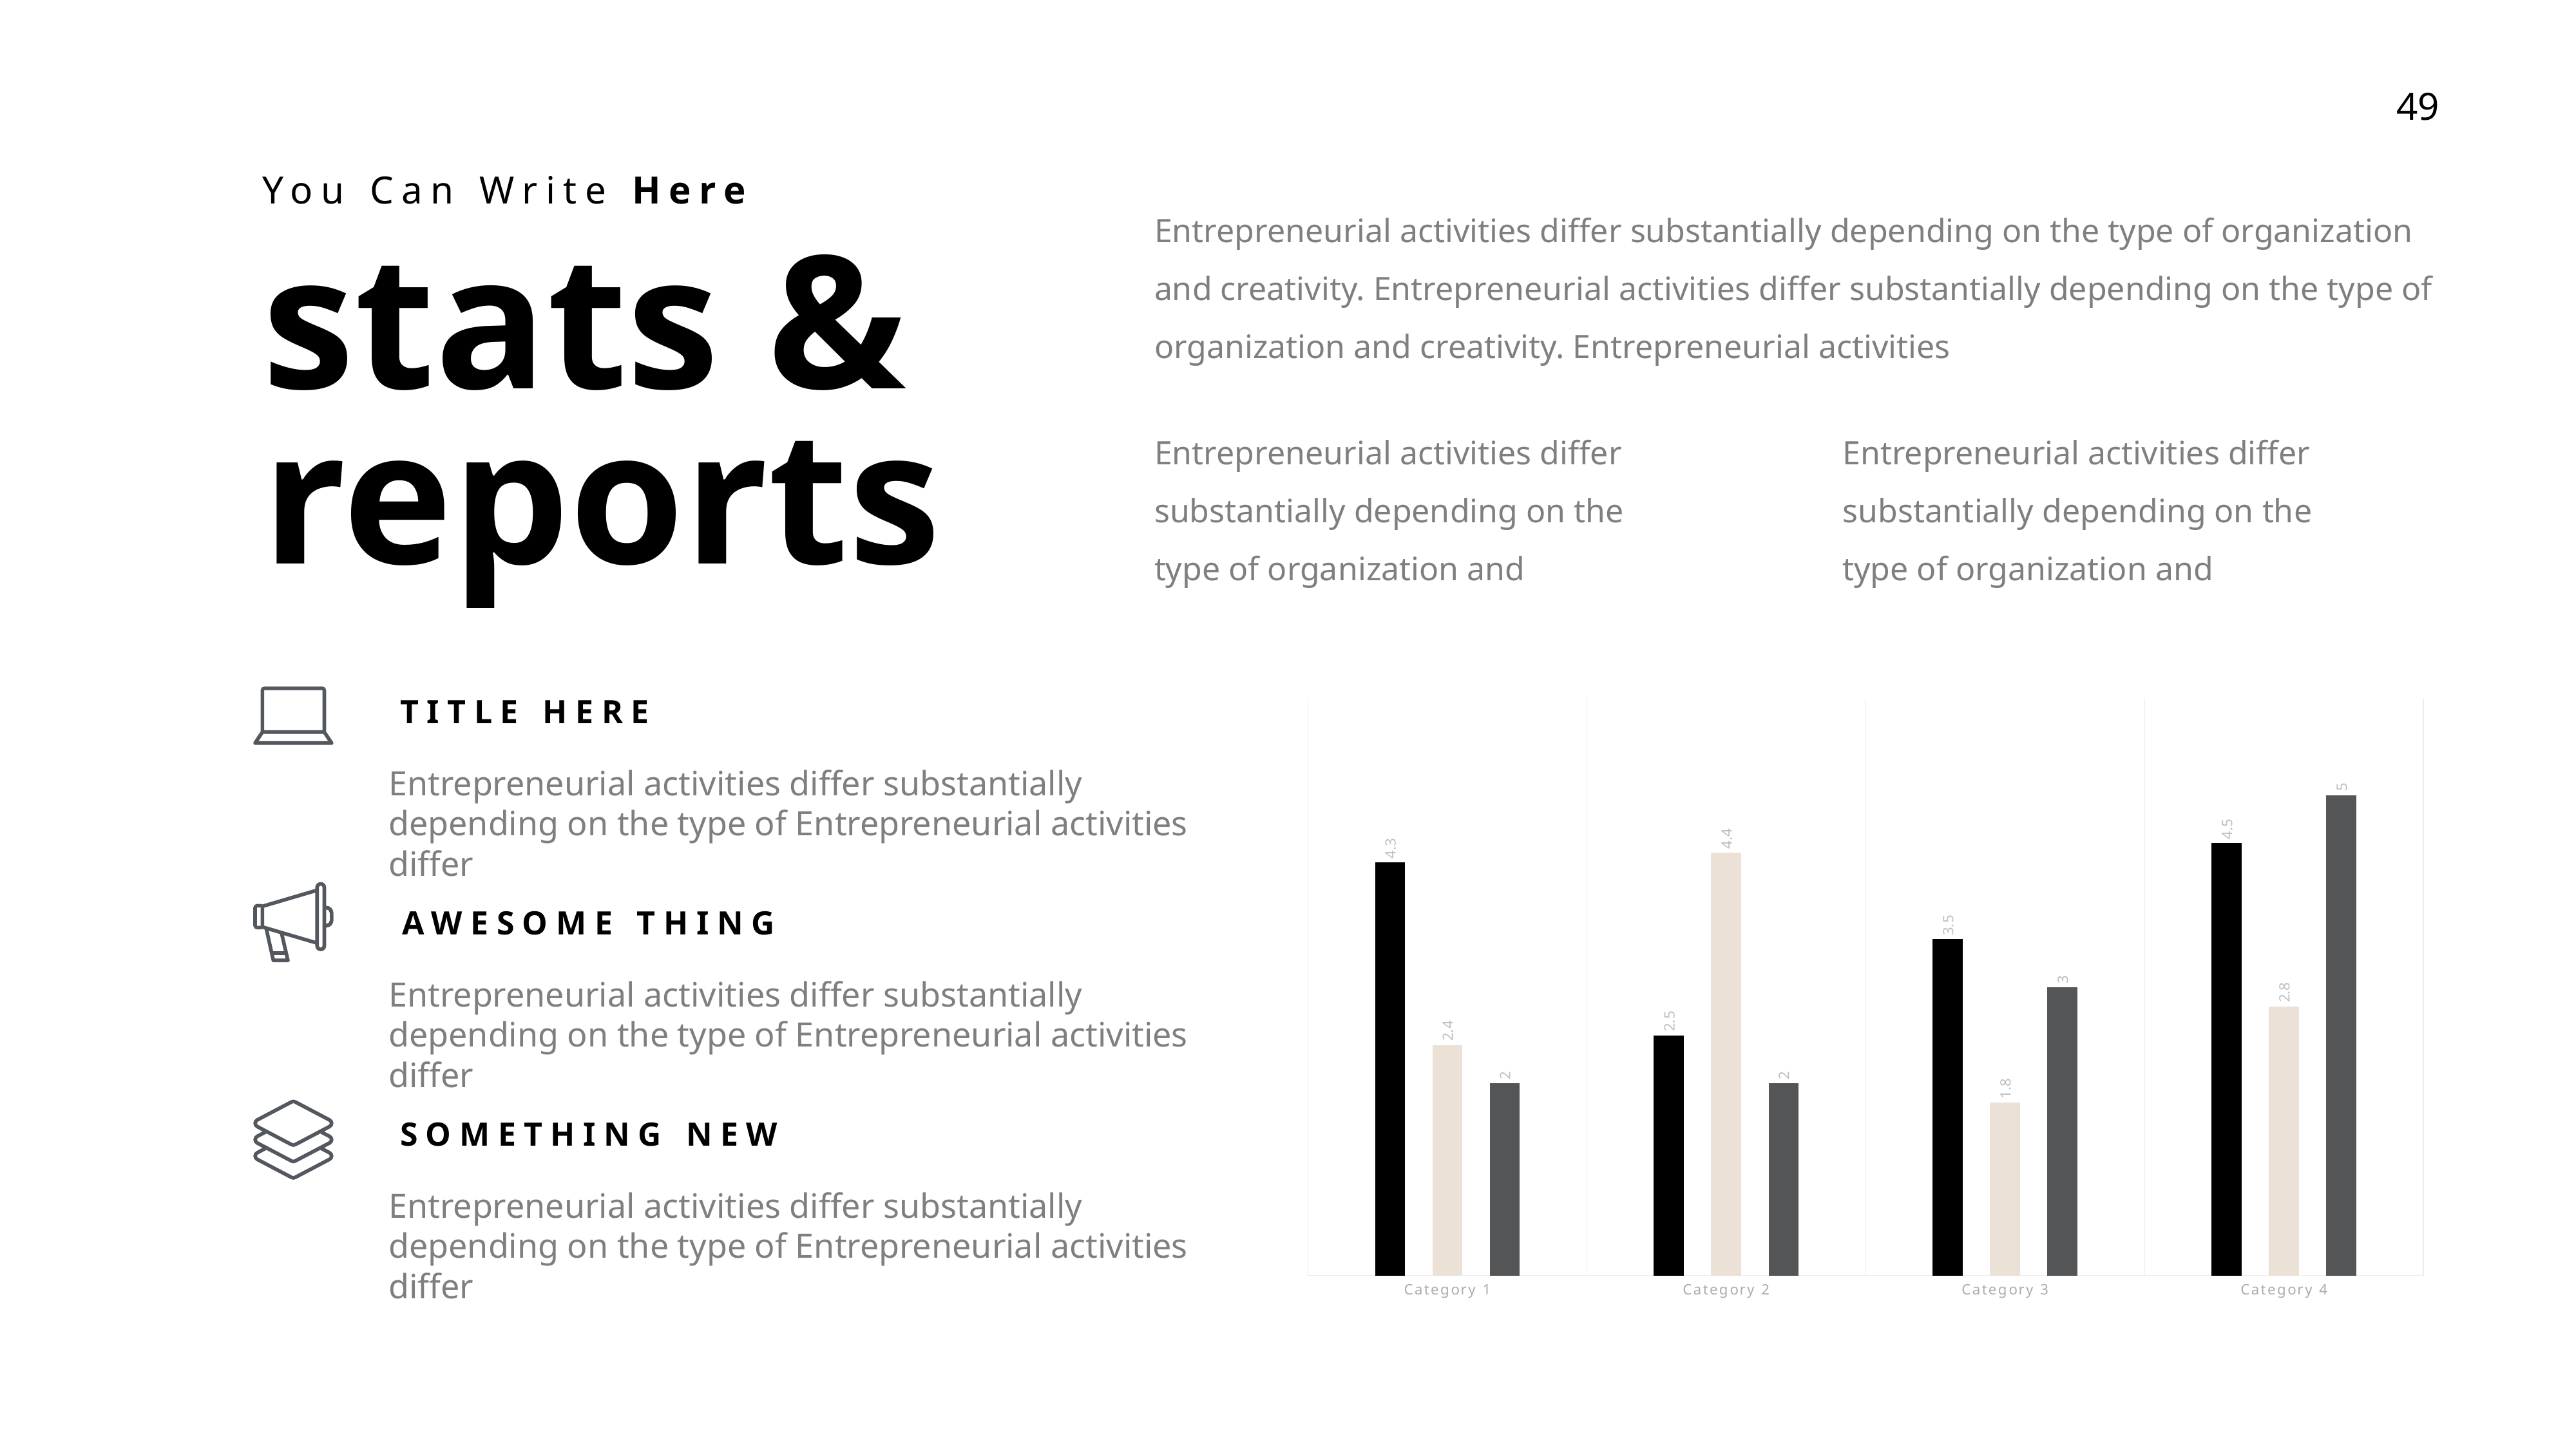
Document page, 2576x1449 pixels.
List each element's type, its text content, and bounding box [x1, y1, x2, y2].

text_box Entrepreneurial activities differ substantially depending on the type of Entrepreneurial activities differ [379, 968, 1208, 1099]
text_box You Can Write Here [253, 161, 908, 216]
text_box Entrepreneurial activities differ substantially depending on the type of organization and [1145, 408, 1704, 592]
text_box Entrepreneurial activities differ substantially depending on the type of organization and creativity. Entrepreneurial activities differ substantially depending on the type of organization and creativity. Entrepreneurial activities [1145, 186, 2447, 370]
text_box [253, 1099, 334, 1180]
text_box stats & reports [253, 245, 1145, 606]
text_box [253, 687, 334, 745]
text_box AWESOME THING [393, 897, 785, 946]
text_box [253, 882, 334, 963]
text_box SOMETHING NEW [390, 1108, 788, 1157]
text_box TITLE HERE [390, 687, 659, 735]
text_box Entrepreneurial activities differ substantially depending on the type of Entrepreneurial activities differ [379, 1179, 1208, 1310]
text_box Entrepreneurial activities differ substantially depending on the type of Entrepreneurial activities differ [379, 757, 1208, 888]
text_box Entrepreneurial activities differ substantially depending on the type of organization and [1833, 408, 2392, 592]
chart [1284, 687, 2447, 1311]
